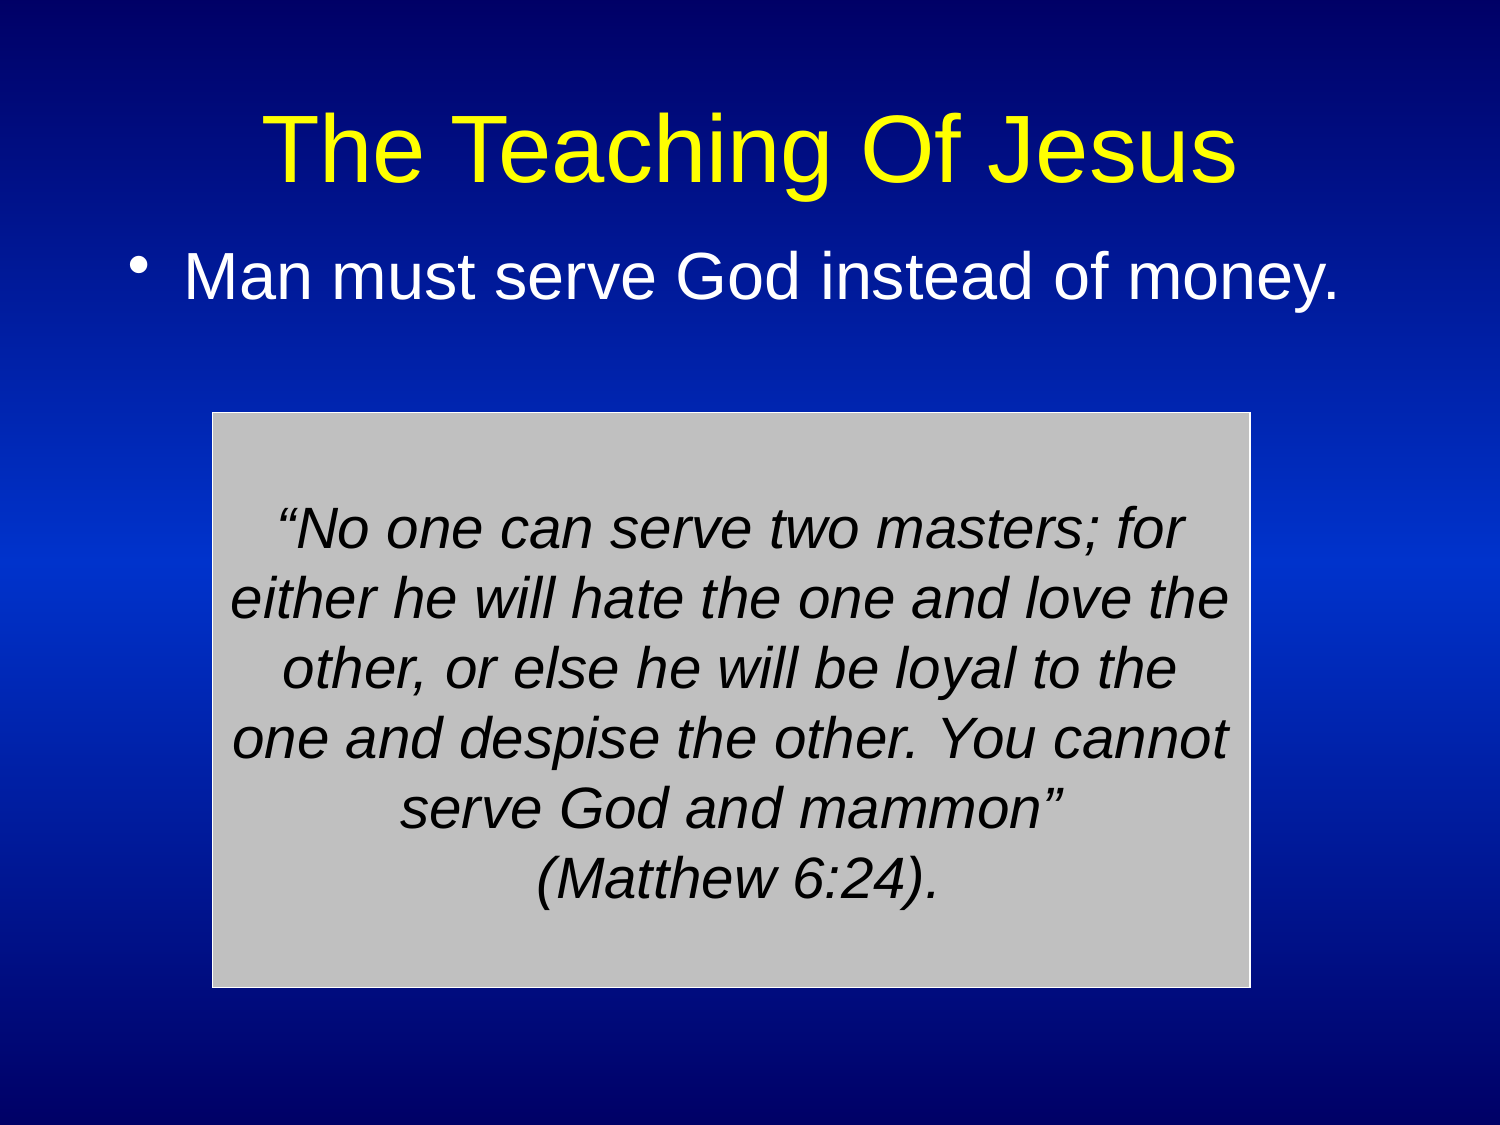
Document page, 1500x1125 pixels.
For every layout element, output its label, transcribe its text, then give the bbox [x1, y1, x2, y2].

list Man must serve God instead of money. [112, 224, 1463, 375]
text_box “No one can serve two masters; for either he will hate the one and love the other, or else he will be loyal to the one and despise the other. You cannot serve God and mammon” (Matthew 6:24). [212, 412, 1250, 988]
title The Teaching Of Jesus [37, 50, 1463, 238]
